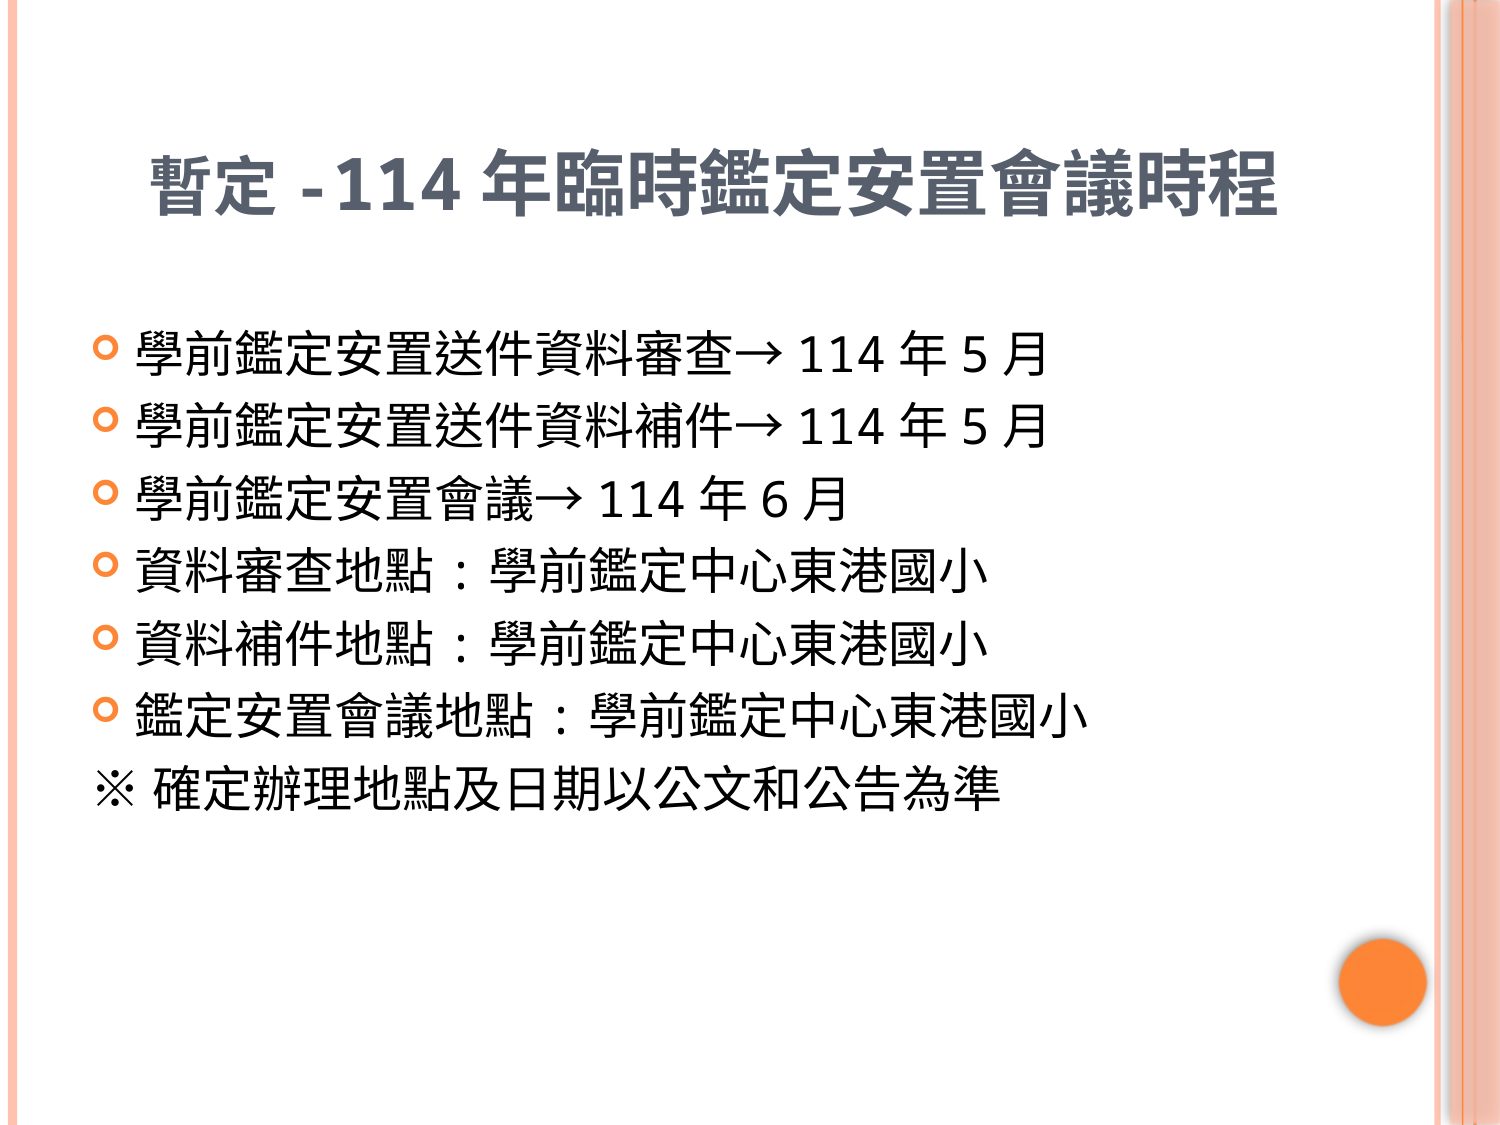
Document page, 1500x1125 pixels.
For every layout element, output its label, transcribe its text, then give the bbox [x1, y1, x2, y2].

title 暫定-114年臨時鑑定安置會議時程 [75, 45, 1300, 233]
list 學前鑑定安置送件資料審查→114年5月 學前鑑定安置送件資料補件→114年5月 學前鑑定安置會議→114年6月 資料審查地點:學前鑑定中心東港國小 資料補件地點:學前鑑定中心東港國小 鑑定安置會議地點:學前鑑定中心東港國小 ※確定辦理地點及日期以公文和公告為準 [75, 314, 1300, 1062]
